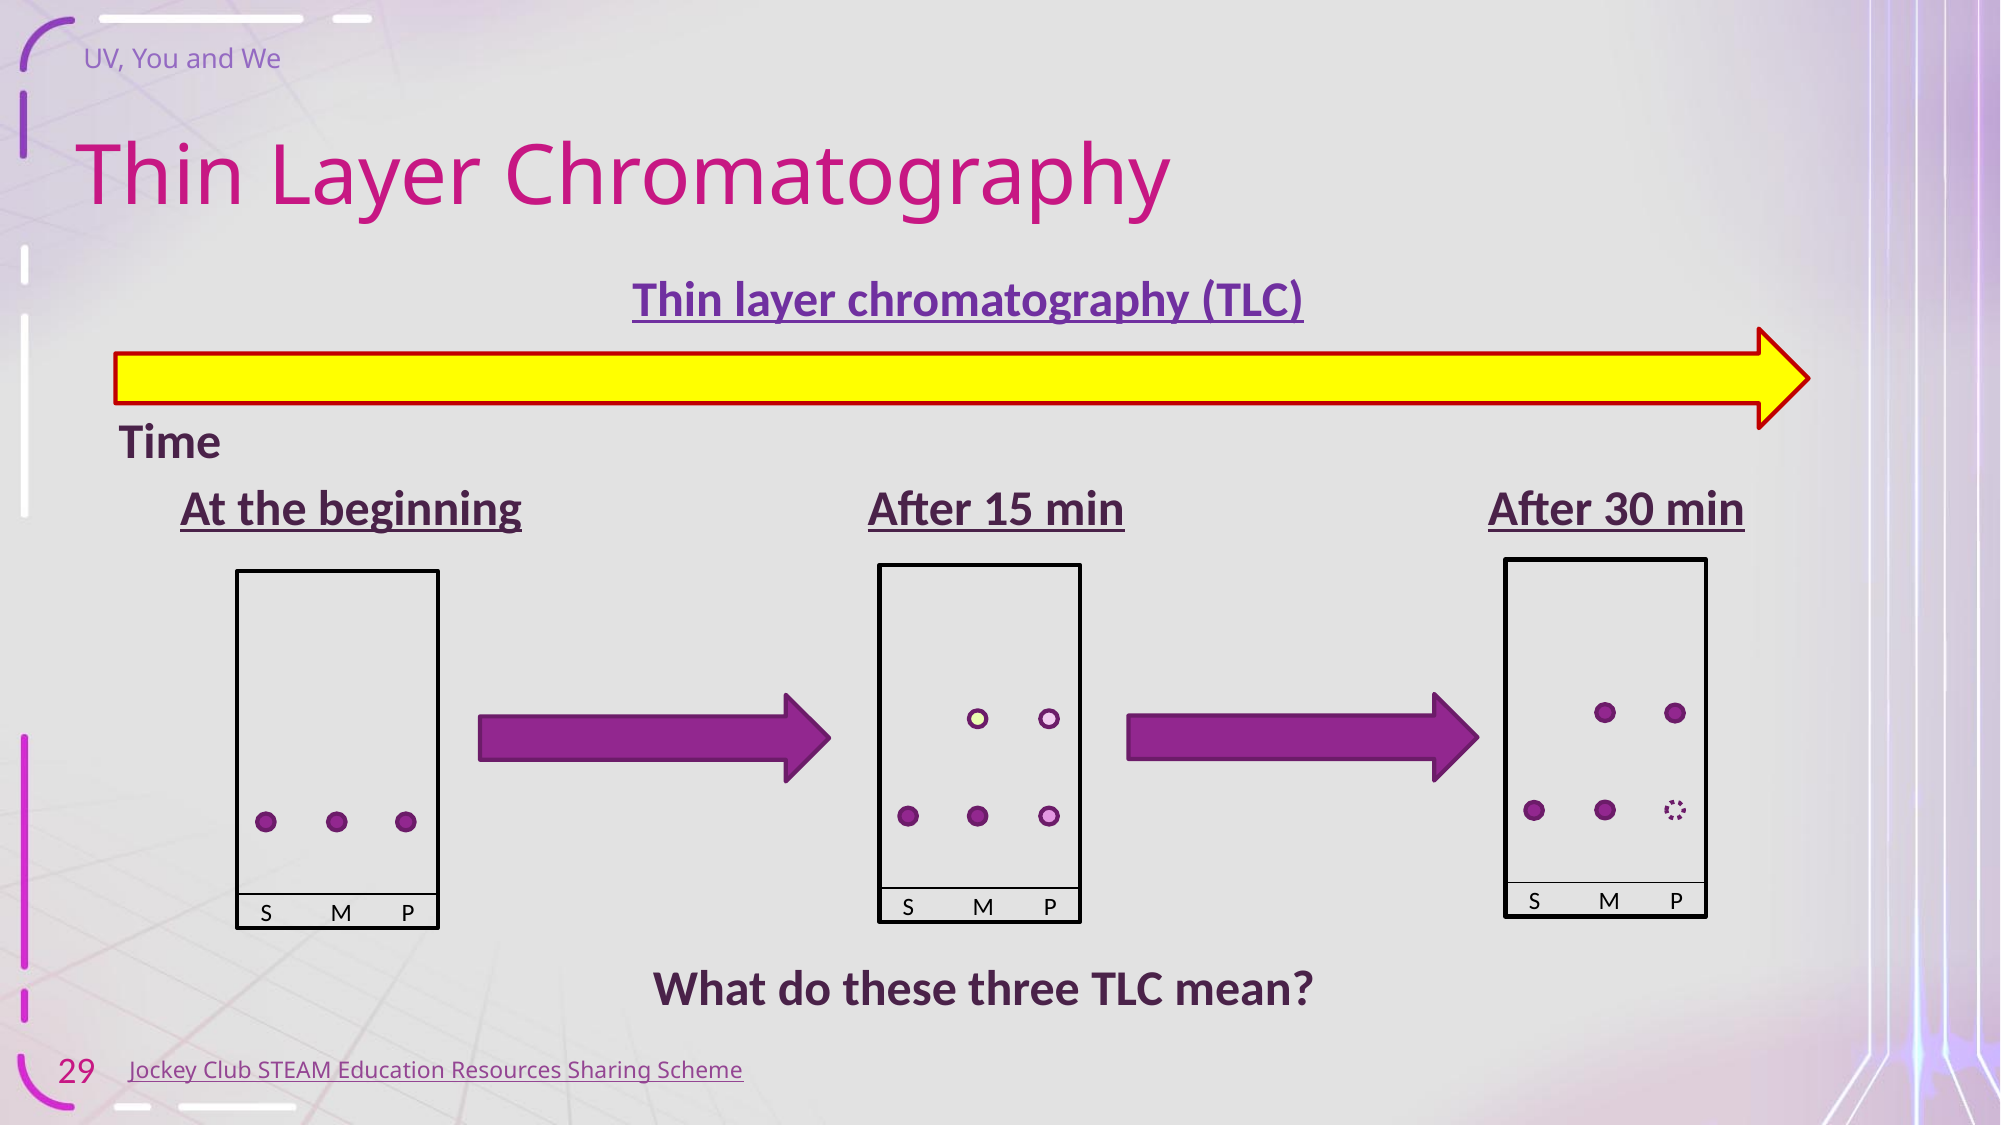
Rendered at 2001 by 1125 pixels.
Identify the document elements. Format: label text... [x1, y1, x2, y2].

text_box P [386, 903, 430, 934]
text_box M [1583, 891, 1635, 922]
text_box S [1514, 891, 1556, 922]
text_box [477, 692, 832, 784]
text_box After 15 min [852, 468, 1140, 543]
text_box [897, 805, 919, 827]
text_box M [1583, 877, 1635, 881]
text_box [255, 811, 277, 833]
text_box S [245, 888, 288, 893]
text_box [1503, 557, 1708, 919]
text_box S [1514, 877, 1556, 881]
text_box [1523, 799, 1545, 821]
text_box P [1029, 896, 1072, 928]
text_box S [245, 903, 288, 934]
text_box After 30 min [1473, 468, 1761, 543]
text_box [1664, 799, 1686, 821]
text_box [325, 811, 348, 833]
text_box At the beginning [165, 468, 538, 543]
text_box M [315, 903, 367, 934]
text_box [395, 811, 417, 833]
text_box P [1655, 891, 1698, 922]
text_box What do these three TLC mean? [638, 948, 1646, 1024]
text_box [877, 563, 1082, 924]
text_box [1038, 805, 1060, 827]
text_box [113, 326, 1811, 431]
text_box [966, 708, 989, 730]
picture [0, 0, 2001, 1125]
text_box [1664, 702, 1686, 724]
text_box Time [103, 401, 237, 477]
text_box P [386, 888, 430, 893]
text_box M [957, 897, 1009, 928]
text_box Thin layer chromatography (TLC) [617, 259, 1319, 335]
text_box M [315, 888, 367, 893]
text_box M [957, 882, 1009, 887]
title Thin Layer Chromatography [61, 63, 1571, 279]
text_box [1594, 702, 1616, 724]
text_box [1594, 799, 1616, 821]
text_box P [1655, 877, 1698, 881]
text_box [1126, 692, 1480, 783]
text_box [1038, 708, 1060, 730]
text_box S [888, 897, 930, 928]
text_box [235, 569, 440, 930]
text_box [966, 805, 989, 827]
text_box S [888, 882, 930, 887]
text_box P [1029, 882, 1072, 887]
